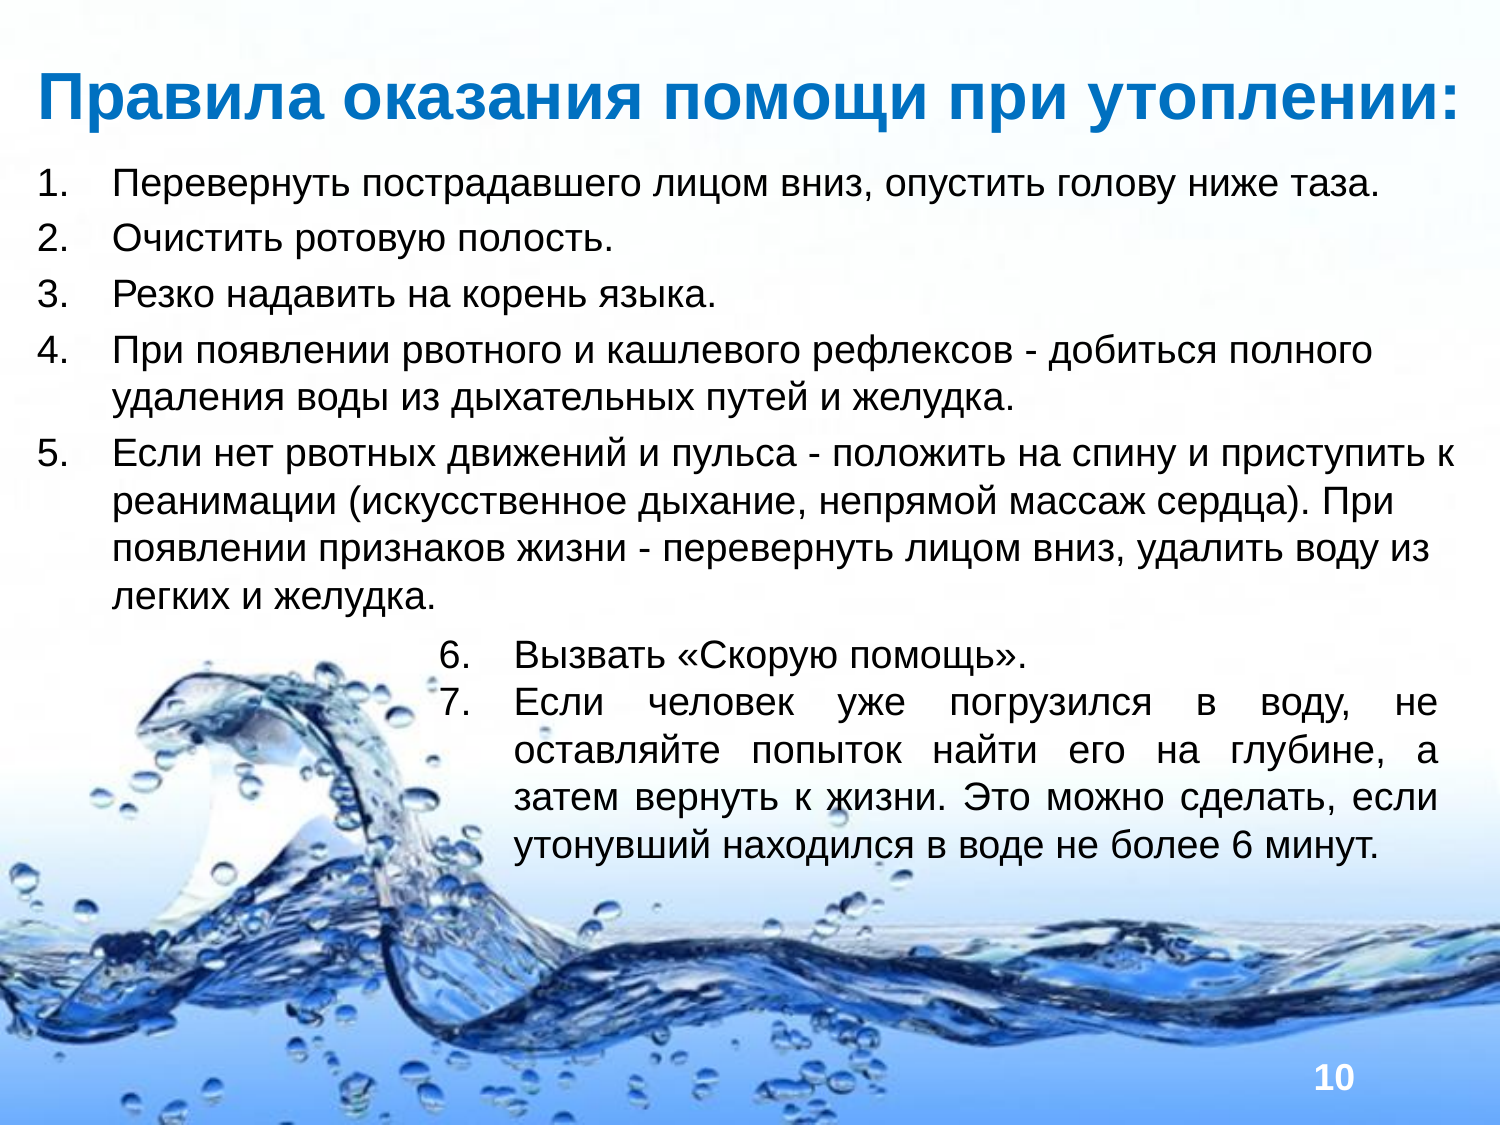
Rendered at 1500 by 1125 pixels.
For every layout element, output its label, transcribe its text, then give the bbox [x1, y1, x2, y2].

list Перевернуть пострадавшего лицом вниз, опустить голову ниже таза. Очистить ротовую полость. Резко надавить на корень языка. При появлении рвотного и кашлевого рефлексов - добиться полного удаления воды из дыхательных путей и желудка. Если нет рвотных движений и пульса - положить на спину и приступить к реанимации (искусственное дыхание, непрямой массаж сердца). При появлении признаков жизни - перевернуть лицом вниз, удалить воду из легких и желудка. [28, 148, 1483, 634]
title Правила оказания помощи при утоплении: [17, 44, 1483, 162]
picture [0, 0, 1500, 1125]
text_box Вызвать «Скорую помощь». Если человек уже погрузился в воду, не оставляйте попыток найти его на глубине, а затем вернуть к жизни. Это можно сделать, если утонувший находился в воде не более 6 минут. [430, 621, 1447, 874]
slide_number 10 [1305, 1045, 1366, 1104]
